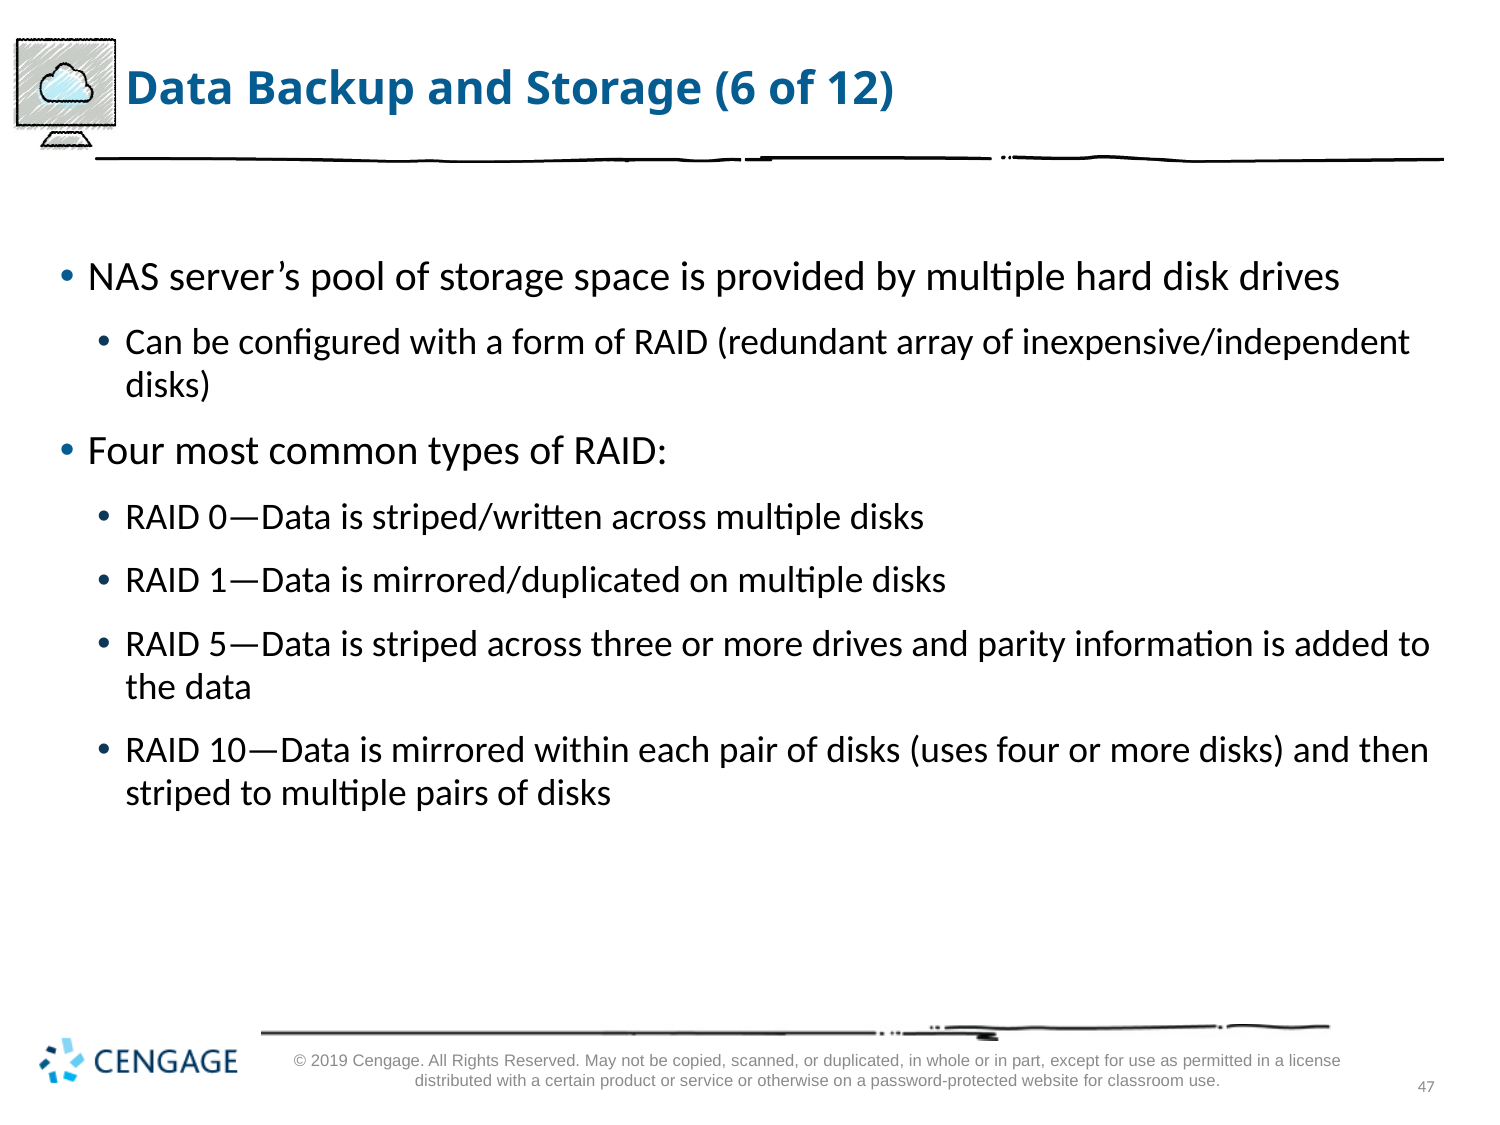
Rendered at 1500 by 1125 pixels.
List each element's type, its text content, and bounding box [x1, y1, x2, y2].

footer © 2019 Cengage. All Rights Reserved. May not be copied, scanned, or duplicated, in whole or in part, except for use as permitted in a license distributed with a certain product or service or otherwise on a password-protected website for classroom use. [262, 1050, 1375, 1091]
title Data Backup and Storage (6 of 12) [125, 66, 1442, 116]
picture [19, 1024, 250, 1096]
list N A S server’s pool of storage space is provided by multiple hard disk drives Can be configured with a form of RAID (redundant array of inexpensive/independent disks) Four most common types of RAID: RAID 0—Data is striped/written across multiple disks RAID 1—Data is mirrored/duplicated on multiple disks RAID 5—Data is striped across three or more drives and parity information is added to the data RAID 10—Data is mirrored within each pair of disks (uses four or more disks) and then striped to multiple pairs of disks [59, 252, 1441, 820]
picture [95, 155, 1444, 163]
picture [13, 36, 117, 151]
picture [261, 1024, 1331, 1041]
